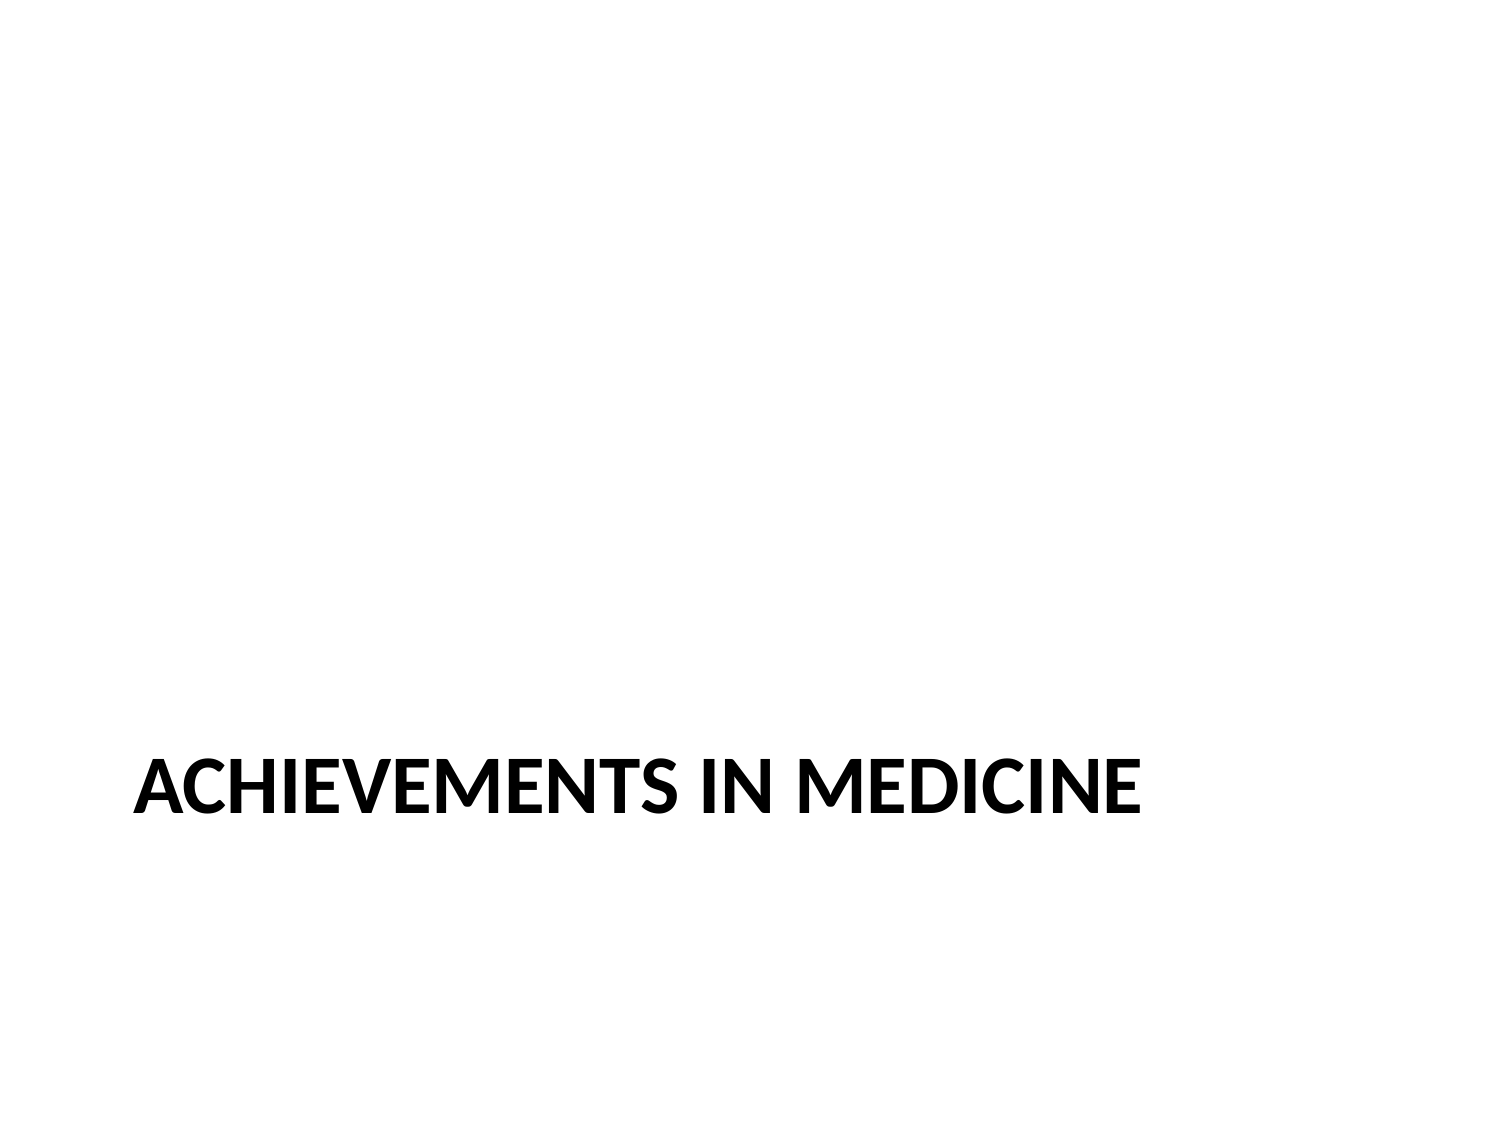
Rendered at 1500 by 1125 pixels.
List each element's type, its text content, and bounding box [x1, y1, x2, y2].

title Achievements in Medicine [118, 722, 1394, 947]
